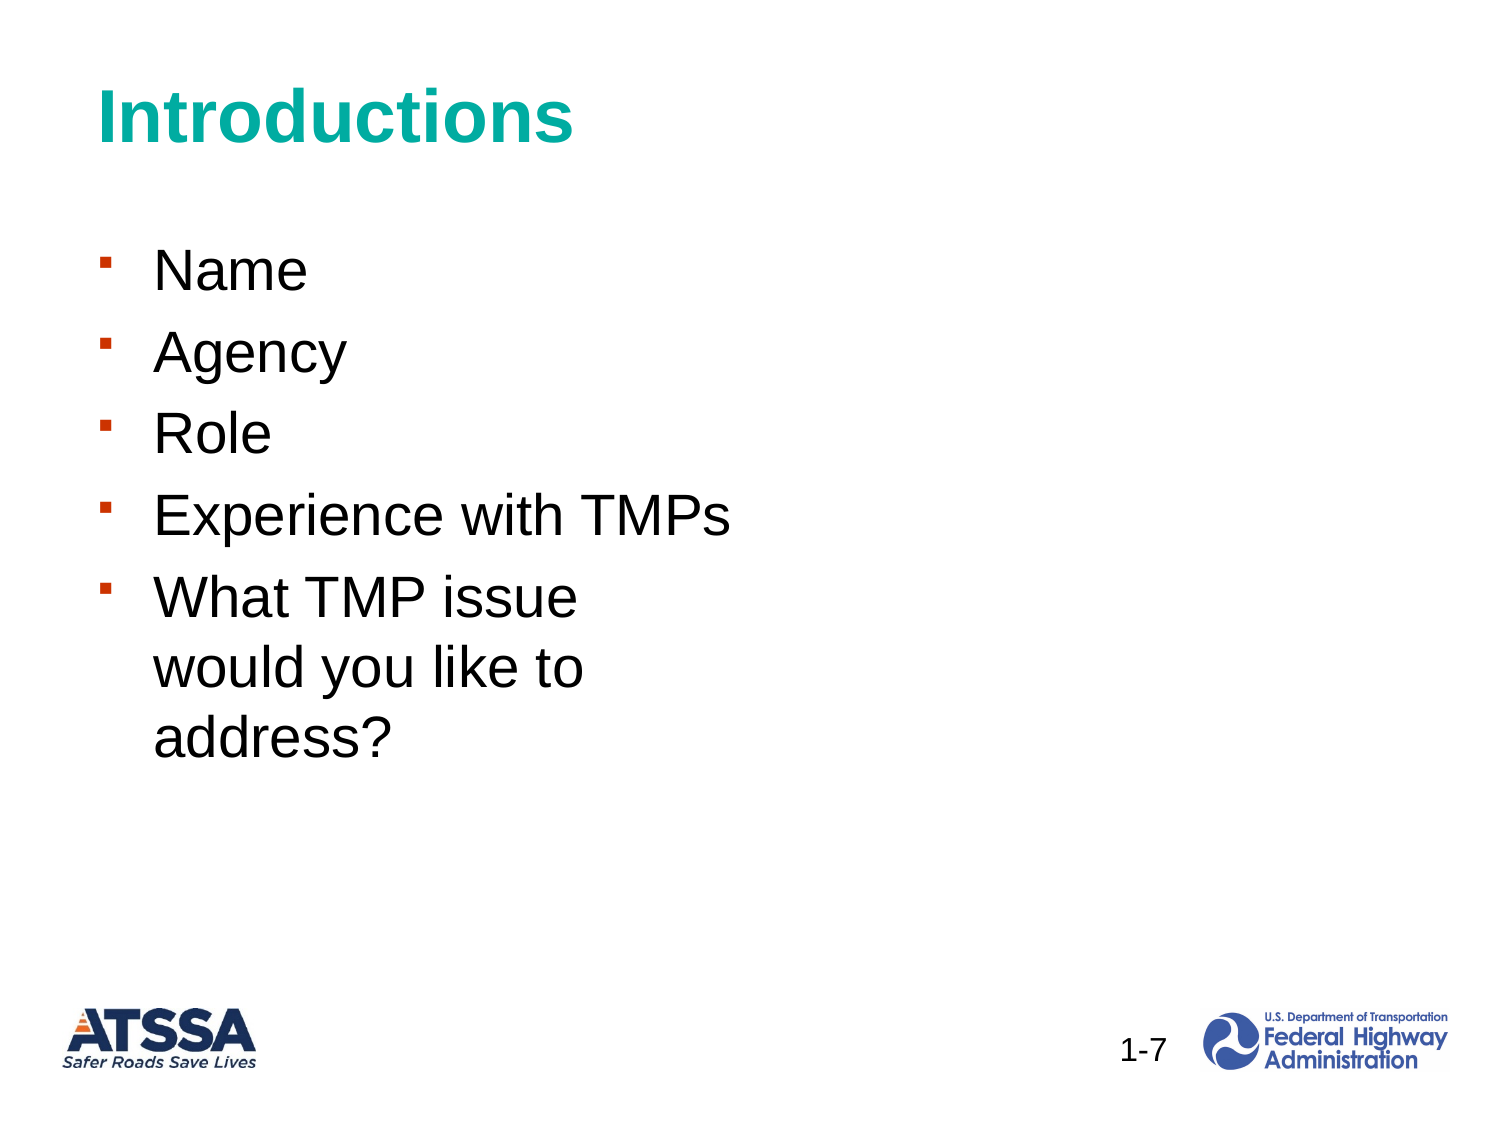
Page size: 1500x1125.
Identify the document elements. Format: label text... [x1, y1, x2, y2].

picture [1200, 1008, 1450, 1072]
title Introductions [82, 0, 1500, 225]
picture [62, 1008, 256, 1068]
text_box Name Agency Role Experience with TMPs What TMP issue would you like to address? [82, 224, 750, 975]
